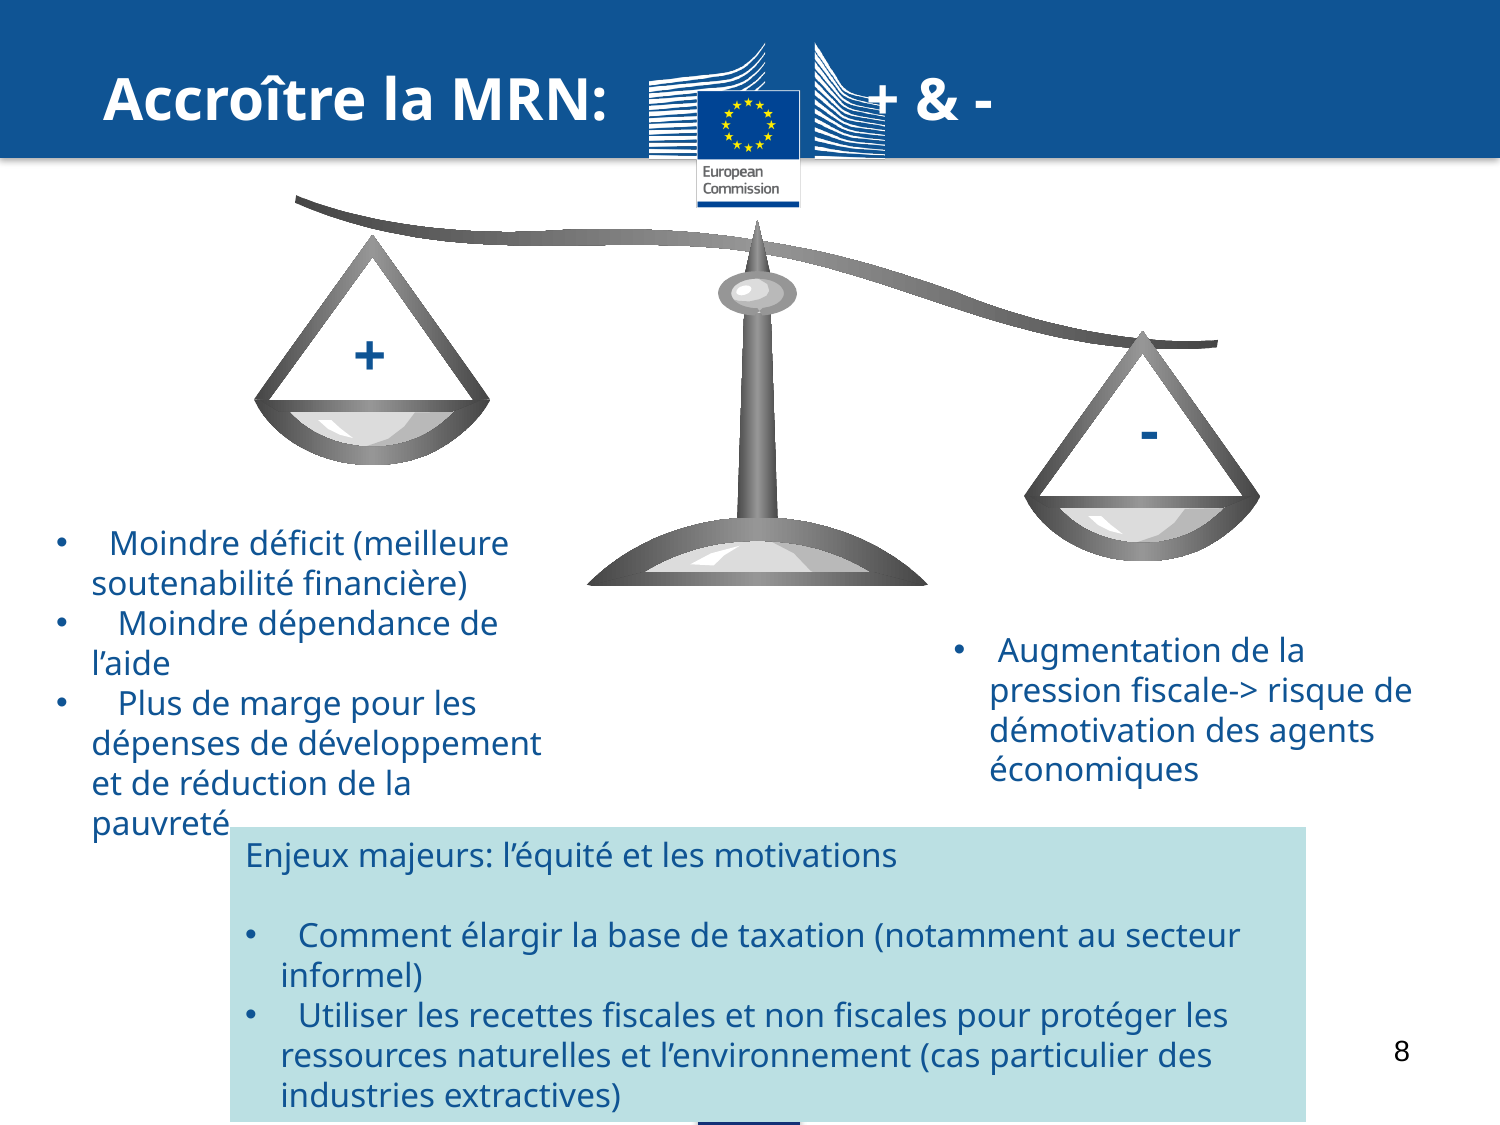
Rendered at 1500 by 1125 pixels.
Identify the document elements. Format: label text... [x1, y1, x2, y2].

text_box Accroître la MRN: + & - [88, 54, 1447, 140]
slide_number 8 [1306, 1024, 1425, 1103]
text_box Enjeux majeurs: l’équité et les motivations Comment élargir la base de taxation (notamment au secteur informel) Utiliser les recettes fiscales et non fiscales pour protéger les ressources naturelles et l’environnement (cas particulier des industries extractives) [230, 827, 1306, 1122]
text_box Augmentation de la pression fiscale-> risque de démotivation des agents économiques [938, 621, 1459, 796]
picture [649, 42, 885, 54]
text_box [253, 219, 1261, 587]
text_box Moindre déficit (meilleure soutenabilité financière) Moindre dépendance de l’aide Plus de marge pour les dépenses de développement et de réduction de la pauvreté [41, 515, 561, 890]
picture [649, 140, 885, 208]
